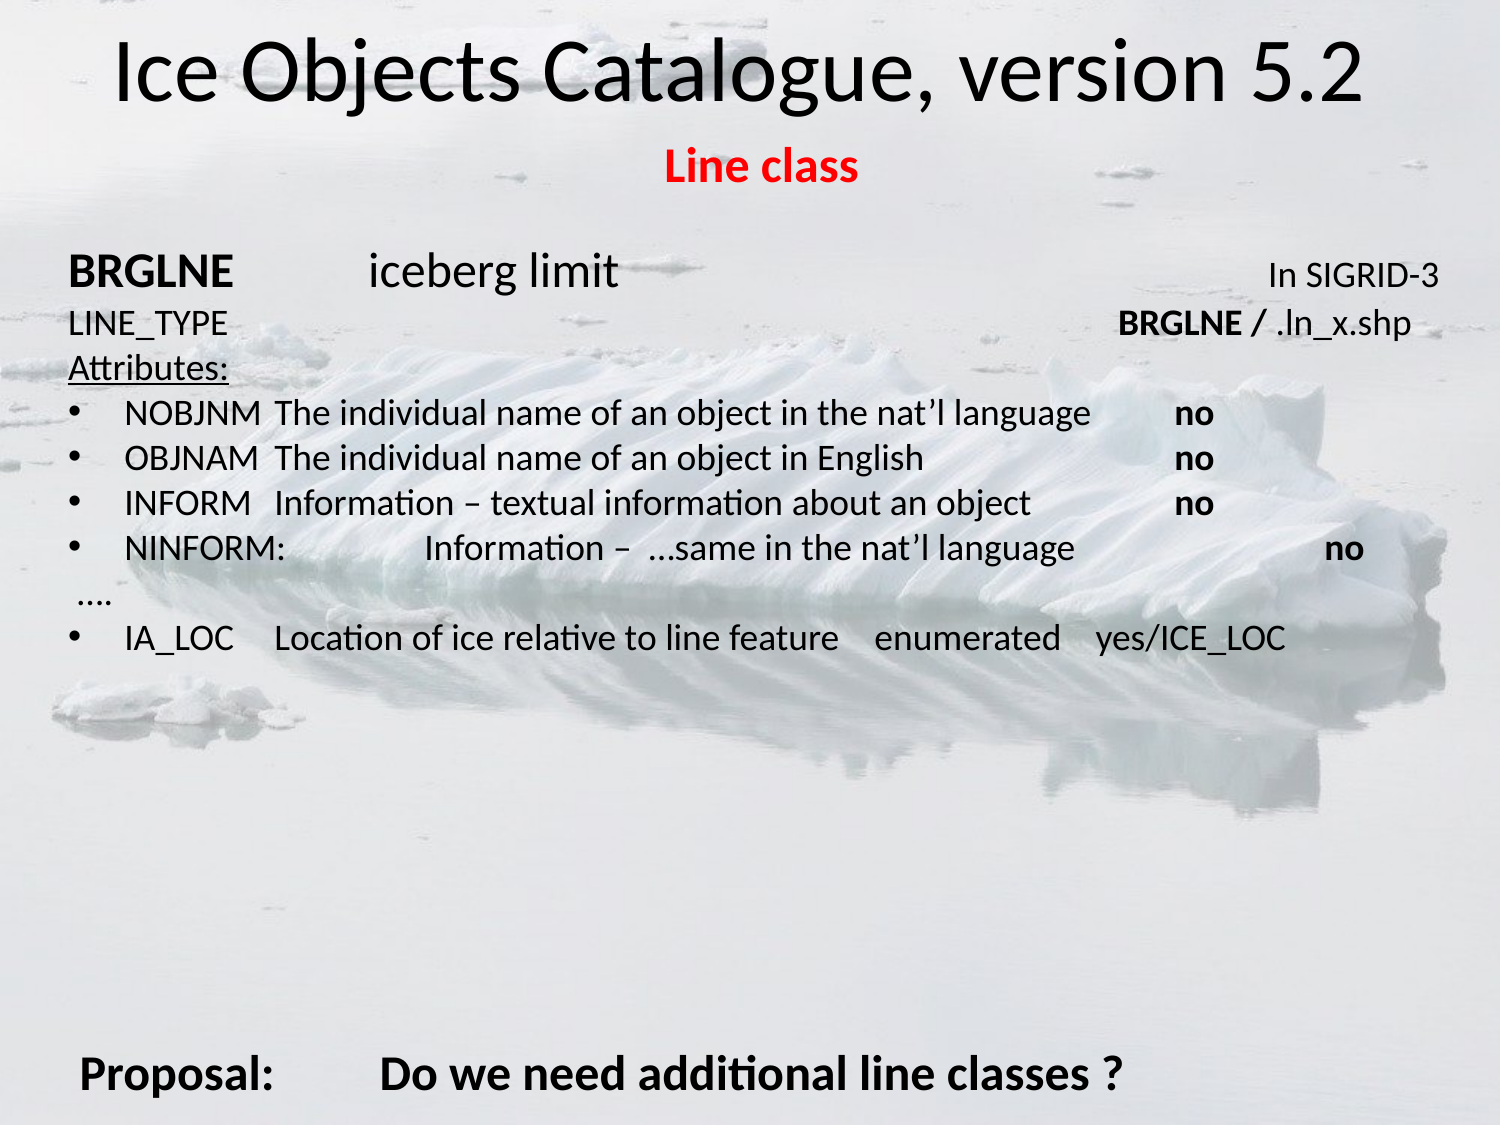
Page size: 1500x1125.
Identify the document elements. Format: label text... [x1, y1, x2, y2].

text_box Proposal: Do we need additional line classes ? [64, 1032, 1447, 1108]
title Ice Objects Catalogue, version 5.2 [64, 1, 1415, 125]
list Line class BRGLNE iceberg limit In SIGRID-3 LINE_TYPE BRGLNE / .ln_x.shp Attributes: NOBJNM The individual name of an object in the nat’l language no OBJNAM The individual name of an object in English no INFORM Information – textual information about an object no NINFORM: Information – …same in the nat’l language no …. IA_LOC Location of ice relative to line feature enumerated yes/ICE_LOC [53, 125, 1471, 1036]
picture [0, 0, 1500, 1125]
